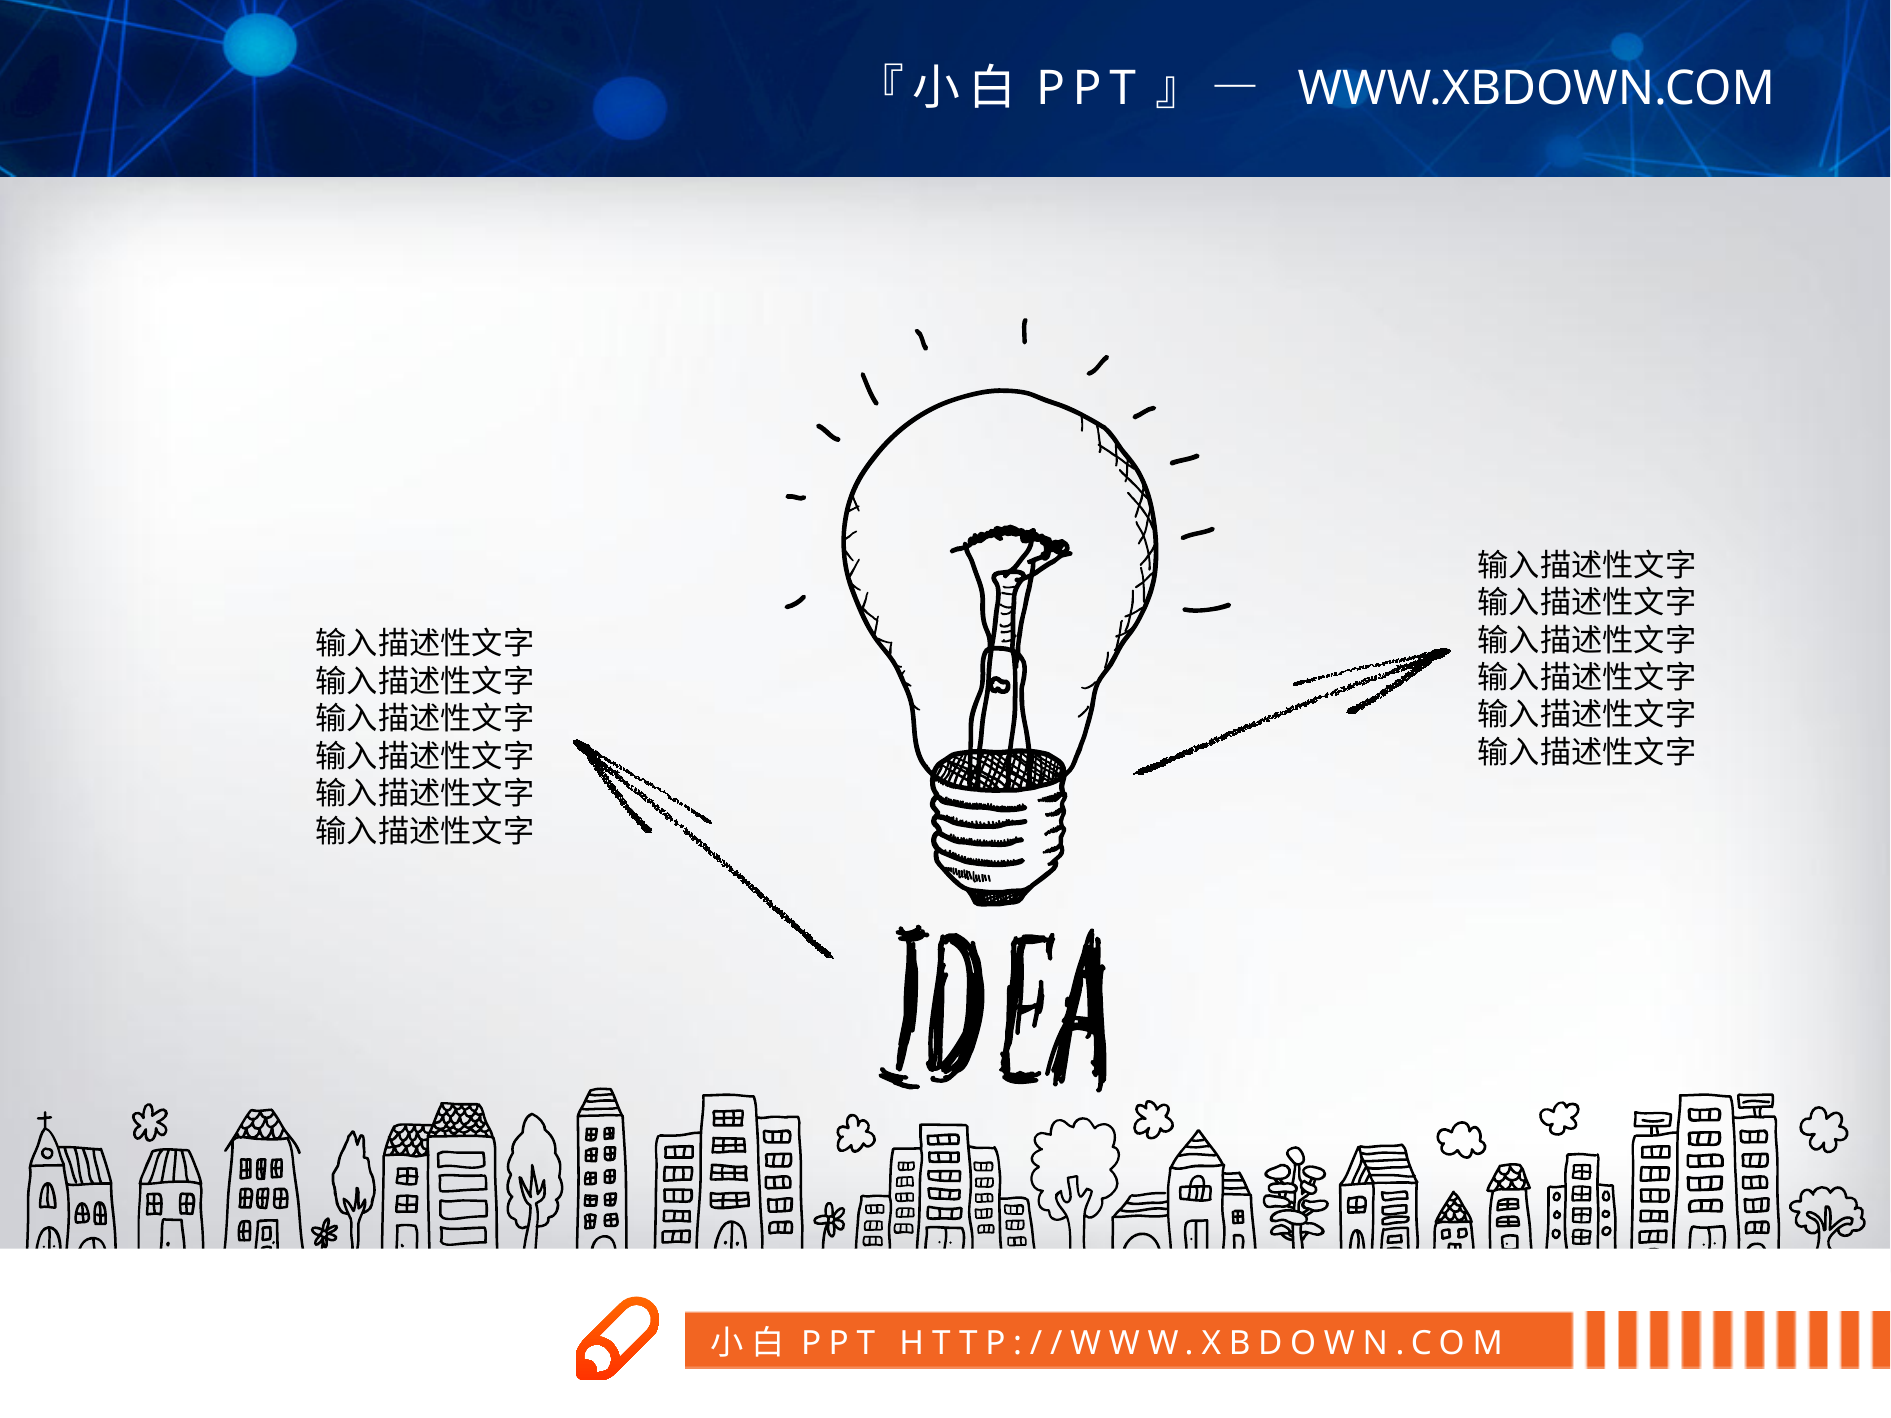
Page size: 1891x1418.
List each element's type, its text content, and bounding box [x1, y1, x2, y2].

picture [1130, 1195, 1166, 1202]
picture [1362, 1147, 1404, 1152]
picture [1637, 1114, 1669, 1124]
picture [1819, 1209, 1850, 1248]
picture [1496, 1173, 1503, 1180]
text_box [865, 915, 1115, 1118]
picture [1373, 1177, 1414, 1181]
picture [1512, 1166, 1520, 1171]
picture [1118, 1210, 1166, 1215]
picture [96, 1151, 109, 1182]
picture [393, 1138, 401, 1144]
picture [67, 1149, 80, 1183]
picture [1355, 1164, 1364, 1182]
picture [1502, 1180, 1509, 1188]
picture [1514, 1180, 1523, 1188]
picture [164, 1151, 174, 1181]
picture [142, 1152, 158, 1182]
picture [1504, 1237, 1516, 1248]
picture [733, 1224, 744, 1248]
picture [588, 1096, 613, 1100]
picture [184, 1152, 198, 1181]
picture [140, 1183, 201, 1248]
picture [77, 1149, 90, 1183]
picture [227, 1139, 301, 1248]
picture [1303, 1184, 1314, 1192]
picture [82, 1240, 92, 1248]
picture [255, 1117, 263, 1127]
picture [1198, 1222, 1205, 1248]
picture [1370, 1168, 1411, 1175]
picture [1174, 1156, 1219, 1167]
picture [1271, 1185, 1294, 1191]
picture [1567, 1156, 1597, 1248]
picture [919, 1126, 971, 1248]
picture [1352, 1233, 1357, 1248]
picture [1305, 1168, 1323, 1177]
picture [717, 1224, 730, 1248]
picture [1273, 1227, 1287, 1233]
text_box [559, 756, 842, 945]
picture [1436, 1223, 1472, 1248]
picture [429, 1138, 495, 1248]
picture [69, 1185, 114, 1248]
picture [1633, 1134, 1676, 1248]
picture [1691, 1229, 1708, 1248]
picture [1236, 1237, 1241, 1248]
text_box 输入描述性文字 输入描述性文字 输入描述性文字 输入描述性文字 输入描述性文字 输入描述性文字 [283, 616, 567, 856]
picture [1302, 1225, 1321, 1233]
picture [33, 1131, 61, 1164]
picture [248, 1127, 258, 1136]
picture [1809, 1214, 1819, 1221]
picture [1183, 1148, 1213, 1153]
text_box 输入描述性文字 输入描述性文字 输入描述性文字 输入描述性文字 输入描述性文字 输入描述性文字 [1443, 537, 1731, 777]
picture [1344, 1152, 1360, 1183]
picture [1383, 1230, 1407, 1248]
picture [1456, 1212, 1463, 1218]
picture [347, 1205, 362, 1248]
picture [579, 1117, 625, 1248]
picture [409, 1146, 414, 1154]
picture [262, 1124, 270, 1136]
picture [657, 1135, 699, 1248]
picture [509, 1116, 560, 1226]
picture [1289, 1150, 1302, 1163]
picture [1490, 1182, 1497, 1189]
picture [585, 1102, 616, 1108]
picture [1187, 1222, 1194, 1248]
picture [927, 1229, 944, 1248]
picture [758, 1118, 801, 1248]
picture [1266, 1197, 1288, 1205]
picture [1058, 1178, 1090, 1248]
picture [836, 1210, 842, 1217]
picture [1295, 1168, 1302, 1209]
picture [335, 1135, 373, 1211]
picture [258, 1222, 276, 1248]
picture [398, 1227, 415, 1248]
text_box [784, 317, 1232, 907]
picture [175, 1152, 185, 1180]
picture [524, 1180, 543, 1248]
picture [858, 1197, 889, 1248]
picture [595, 1238, 613, 1248]
picture [1268, 1167, 1288, 1177]
picture [420, 1132, 427, 1138]
picture [60, 1149, 74, 1183]
picture [29, 1167, 67, 1248]
picture [1001, 1199, 1032, 1248]
picture [1305, 1202, 1325, 1209]
picture [163, 1221, 183, 1248]
picture [1491, 1191, 1529, 1248]
picture [39, 1230, 48, 1248]
picture [401, 1131, 407, 1138]
picture [1114, 1217, 1169, 1248]
picture [1740, 1096, 1771, 1106]
picture [384, 1156, 428, 1248]
picture [1675, 1096, 1737, 1248]
picture [152, 1151, 166, 1182]
picture [685, 1311, 1891, 1369]
picture [1792, 1189, 1863, 1234]
picture [1363, 1154, 1405, 1159]
picture [581, 1110, 619, 1114]
picture [1508, 1172, 1517, 1178]
picture [1190, 1142, 1206, 1146]
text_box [1131, 655, 1456, 769]
picture [1599, 1186, 1614, 1248]
picture [817, 1218, 827, 1222]
picture [1374, 1184, 1416, 1248]
picture [1225, 1182, 1244, 1187]
picture [1367, 1161, 1407, 1167]
picture [1735, 1118, 1777, 1248]
picture [971, 1149, 999, 1248]
picture [1127, 1236, 1157, 1248]
picture [827, 1205, 831, 1215]
picture [0, 0, 1891, 1248]
picture [86, 1150, 99, 1182]
picture [51, 1230, 58, 1248]
picture [1124, 1204, 1166, 1210]
picture [397, 1146, 404, 1152]
picture [1170, 1167, 1223, 1248]
picture [1225, 1175, 1240, 1179]
picture [268, 1116, 276, 1125]
picture [946, 1230, 962, 1248]
picture [274, 1124, 281, 1137]
picture [1548, 1188, 1565, 1248]
picture [1711, 1228, 1723, 1248]
picture [95, 1240, 103, 1248]
picture [1342, 1185, 1372, 1248]
picture [244, 1119, 251, 1127]
picture [1224, 1196, 1253, 1248]
picture [891, 1150, 920, 1248]
picture [1295, 1226, 1301, 1248]
picture [698, 1097, 761, 1248]
picture [1361, 1171, 1368, 1182]
picture [1033, 1120, 1117, 1218]
picture [1274, 1212, 1305, 1222]
